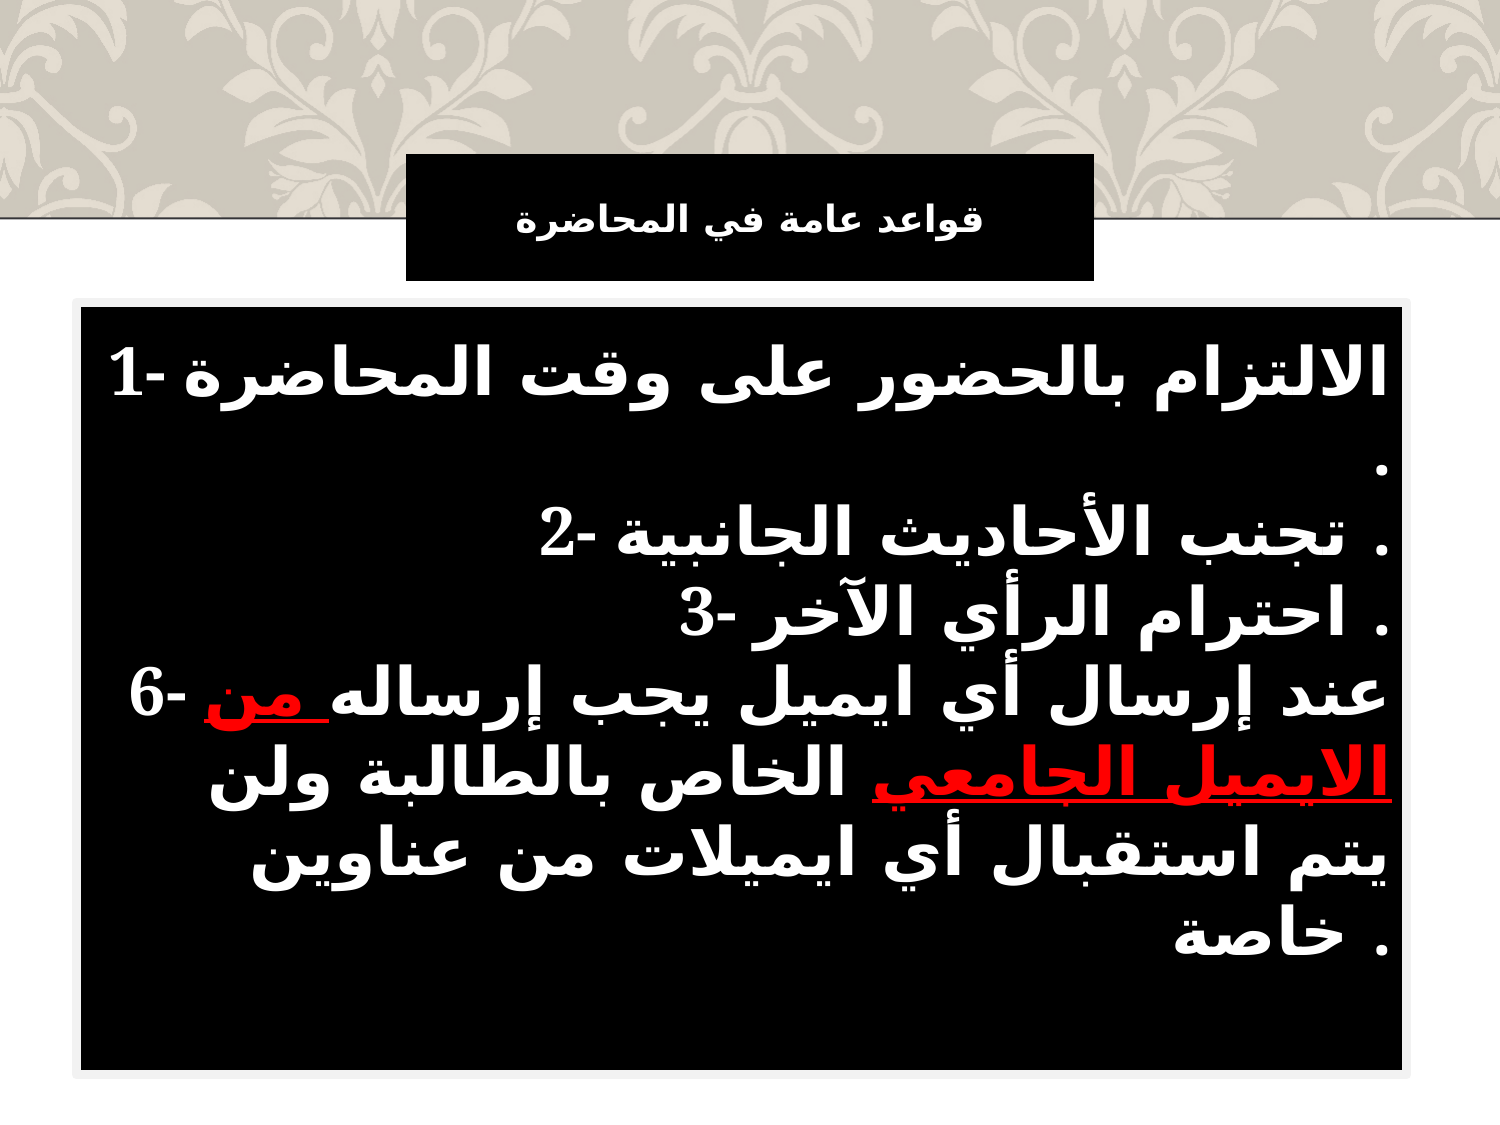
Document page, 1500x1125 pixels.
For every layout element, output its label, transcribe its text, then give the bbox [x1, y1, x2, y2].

text_box 1- الالتزام بالحضور على وقت المحاضرة . 2- تجنب الأحاديث الجانبية . 3- احترام الرأي الآخر . 6- عند إرسال أي ايميل يجب إرساله من الايميل الجامعي الخاص بالطالبة ولن يتم استقبال أي ايميلات من عناوين خاصة . [75, 301, 1408, 1076]
title قواعد عامة في المحاضرة [406, 154, 1094, 281]
